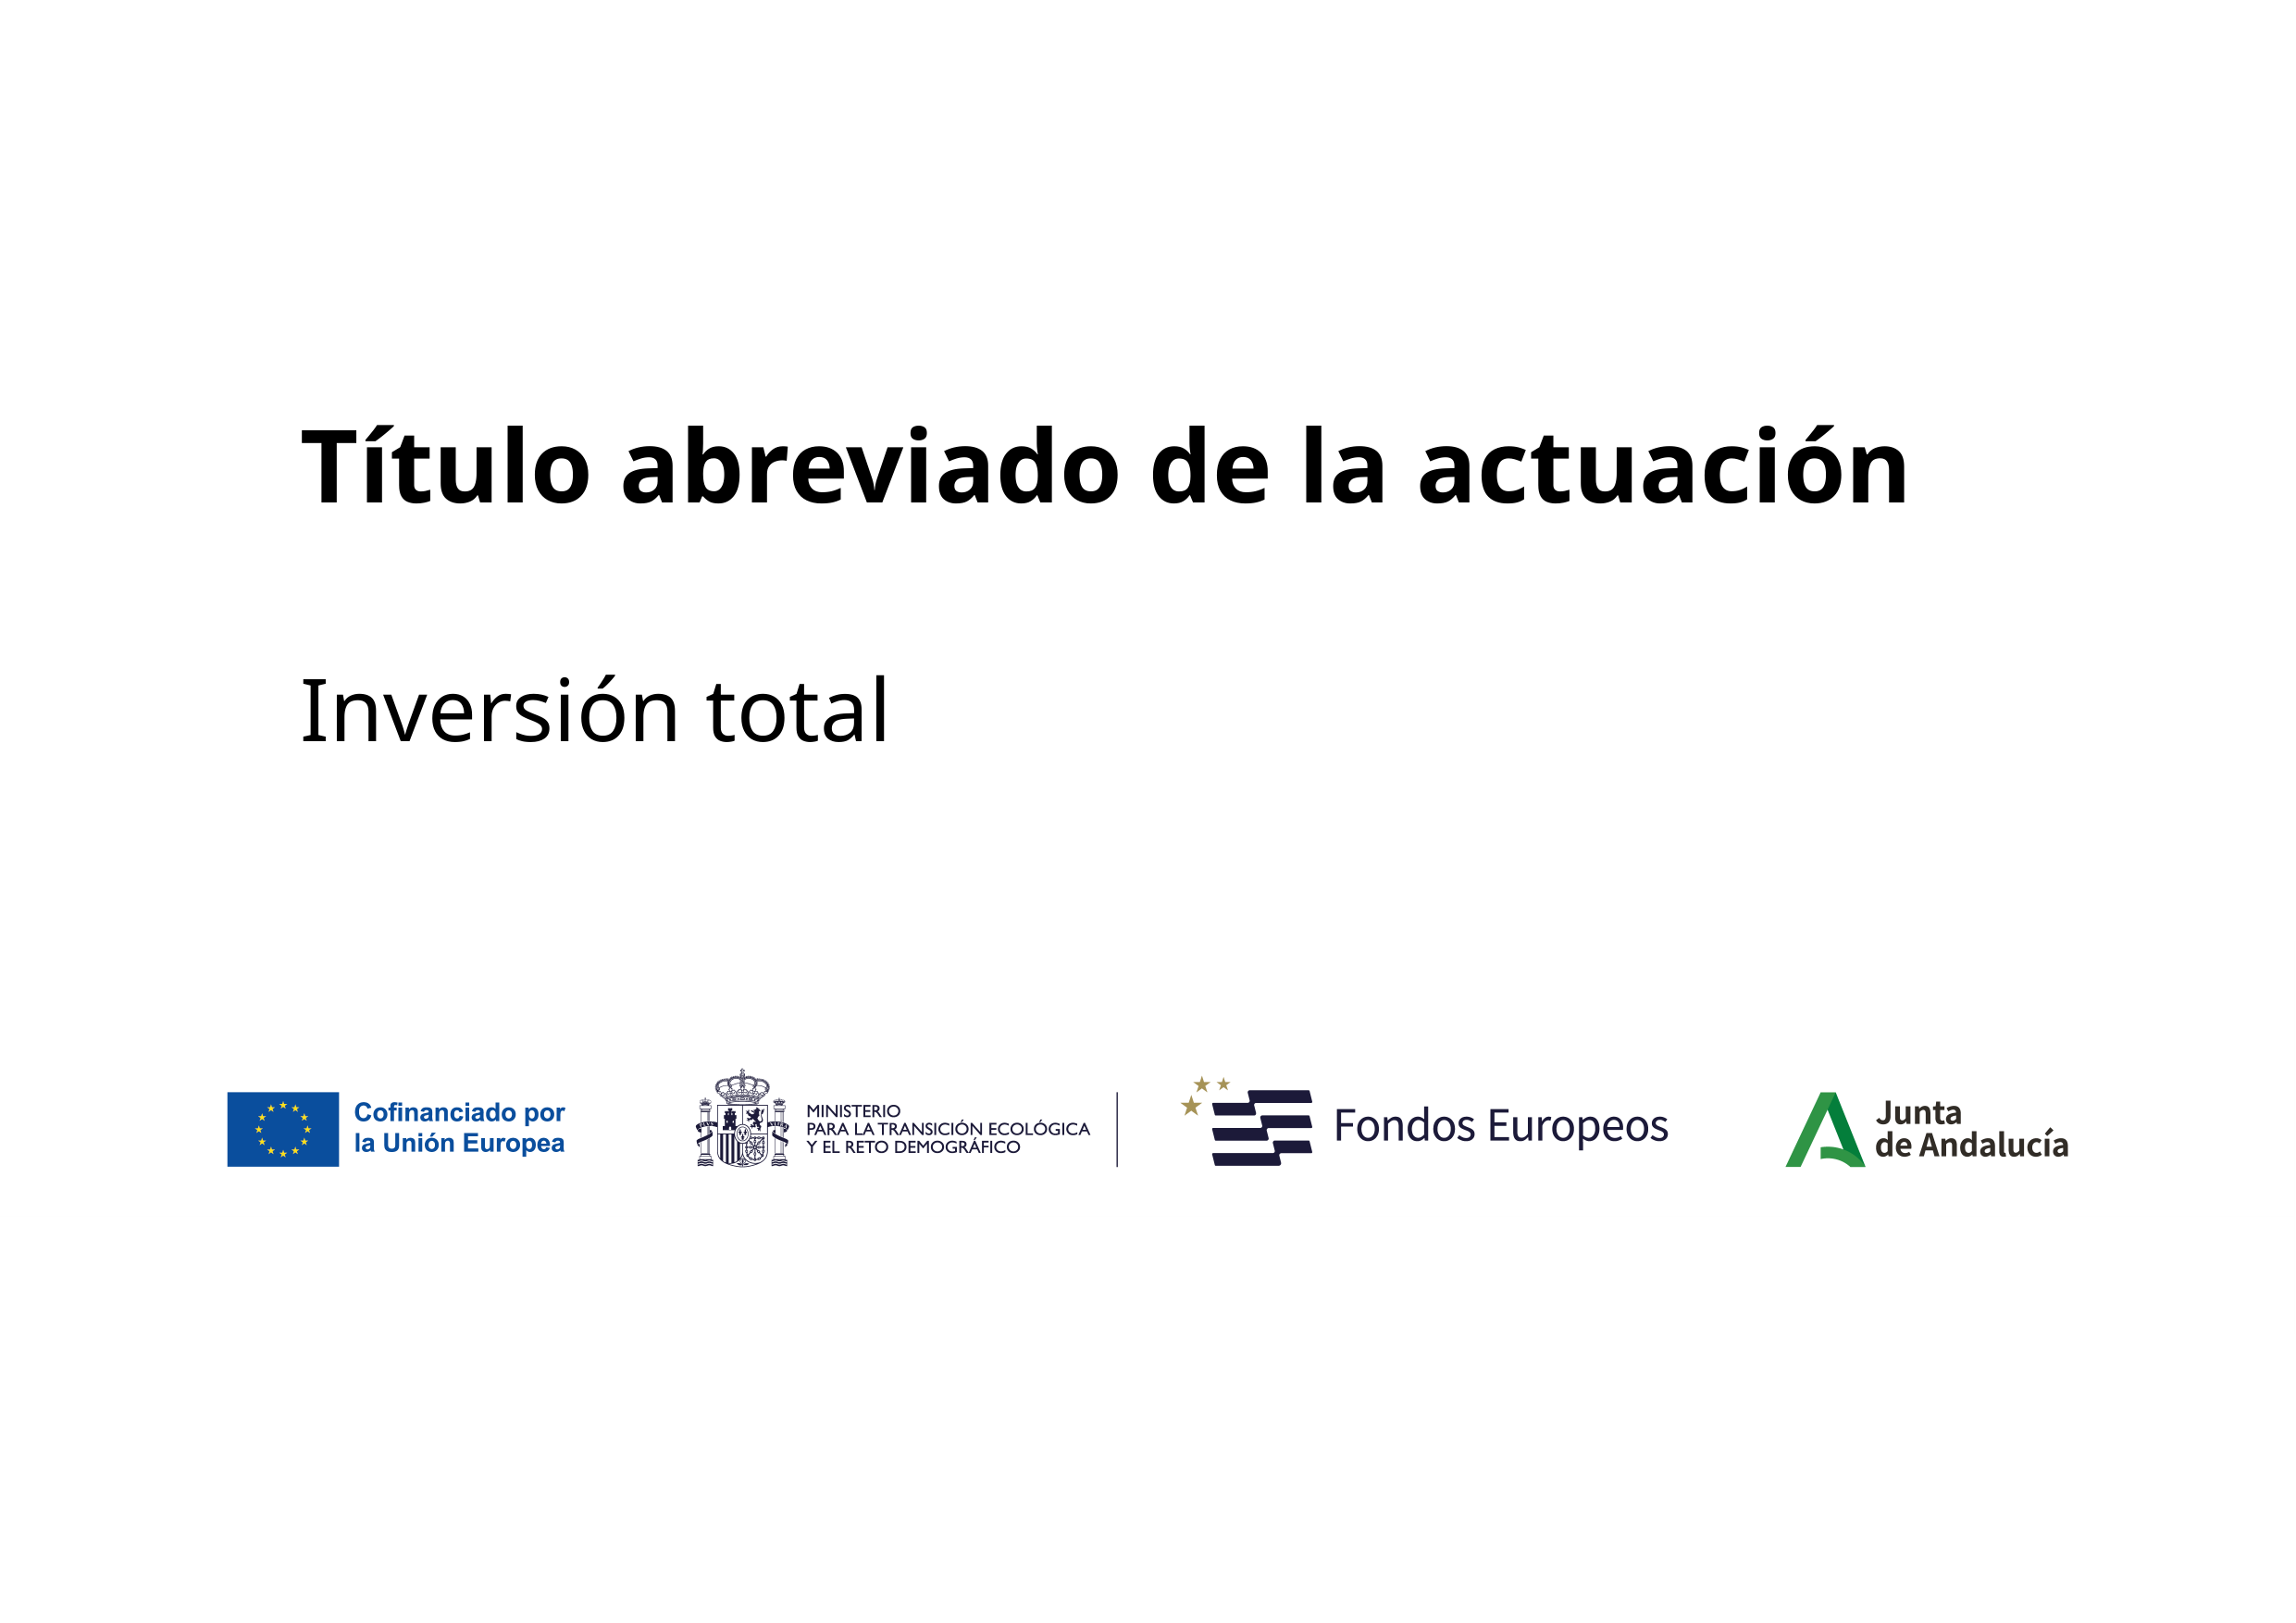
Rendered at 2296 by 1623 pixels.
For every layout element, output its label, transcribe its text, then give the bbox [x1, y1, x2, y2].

subtitle Inversión total [287, 659, 2009, 885]
title Título abreviado de la actuación [287, 331, 2009, 530]
picture [0, 941, 2295, 1334]
